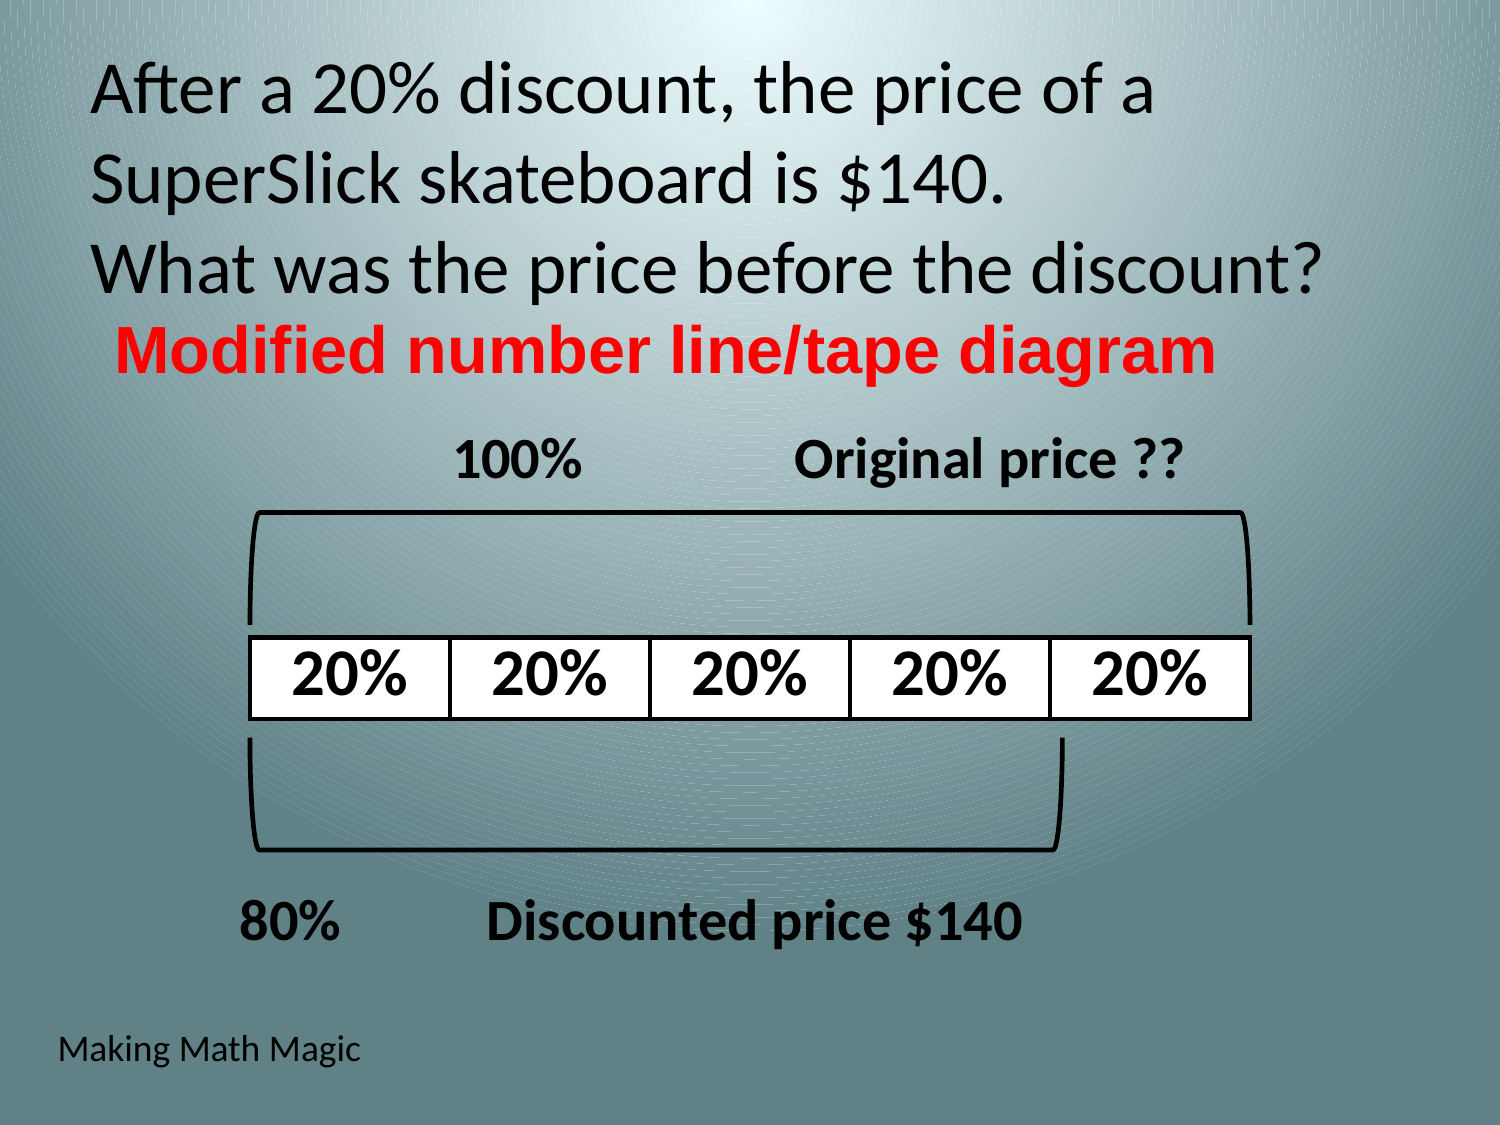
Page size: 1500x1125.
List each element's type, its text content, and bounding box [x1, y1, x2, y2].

text_box Modified number line/tape diagram [99, 299, 1375, 395]
table_header 20% [652, 640, 848, 717]
text_box Making Math Magic [42, 1016, 531, 1077]
title After a 20% discount, the price of a SuperSlick skateboard is $140. What was the price before the discount? [74, 124, 1426, 313]
text_box 80% Discounted price $140 [224, 875, 1200, 960]
table_header 20% [852, 640, 1048, 717]
table_header 20% [252, 640, 448, 717]
table_header 20% [452, 640, 648, 717]
text_box [249, 737, 1064, 851]
text_box [249, 511, 1251, 625]
table_header 20% [1052, 640, 1248, 717]
text_box 100% Original price ?? [437, 412, 1250, 498]
